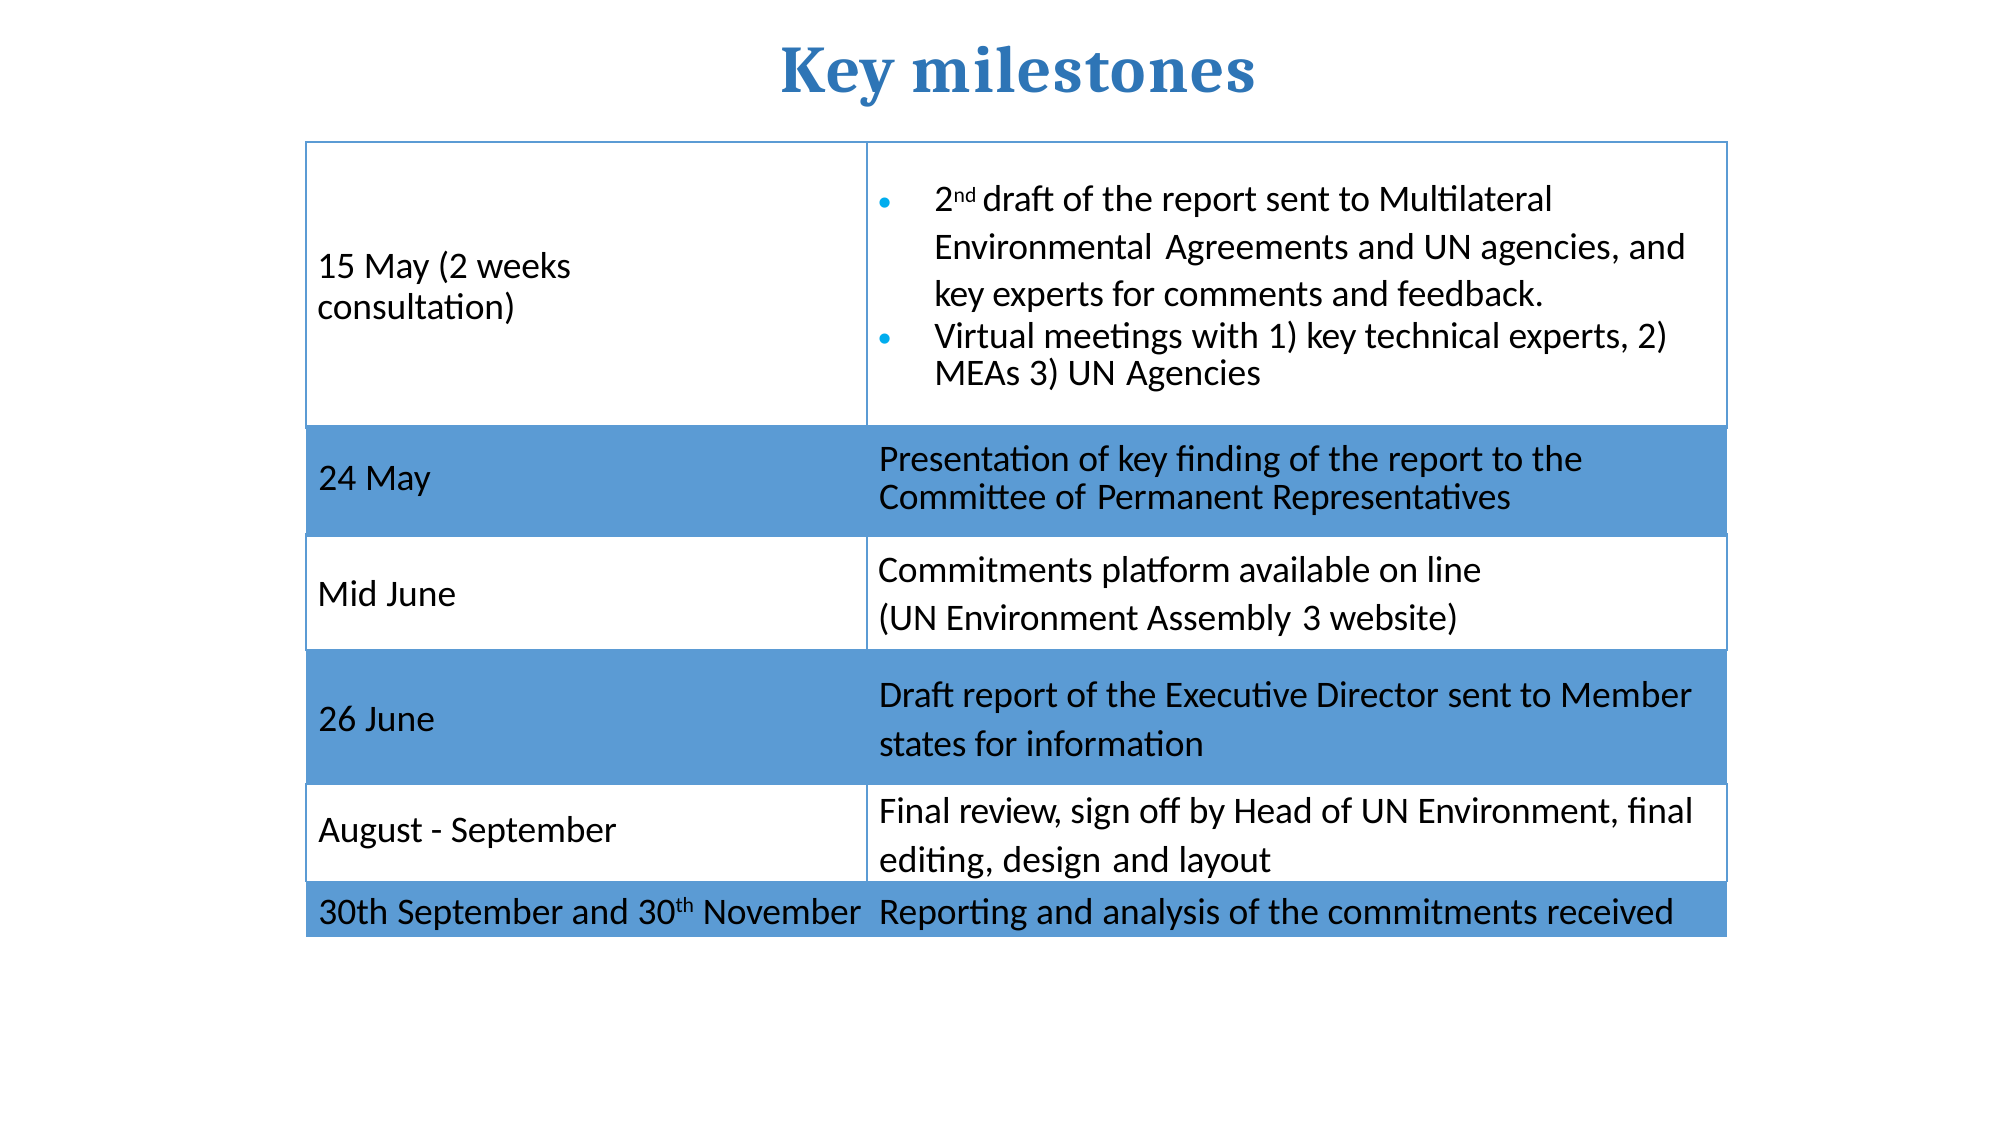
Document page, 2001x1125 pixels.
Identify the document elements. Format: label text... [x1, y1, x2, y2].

table_cell 30th September and 30th November [306, 882, 867, 937]
table_header 2nd draft of the report sent to Multilateral Environmental Agreements and UN agencies, and key experts for comments and feedback. Virtual meetings with 1) key technical experts, 2) MEAs 3) UN Agencies [868, 143, 1726, 425]
title Key milestones [290, 0, 1710, 165]
table_cell Reporting and analysis of the commitments received [867, 882, 1727, 937]
table_cell Commitments platform available on line (UN Environment Assembly 3 website) [868, 537, 1726, 649]
table_cell August - September [307, 785, 866, 881]
table_cell 24 May [306, 429, 867, 533]
table_header 15 May (2 weeks consultation) [307, 143, 866, 425]
table_cell Draft report of the Executive Director sent to Member states for information [867, 651, 1727, 783]
table_cell Presentation of key finding of the report to the Committee of Permanent Representatives [867, 429, 1727, 533]
table_cell Mid June [307, 537, 866, 649]
table_cell Final review, sign off by Head of UN Environment, final editing, design and layout [868, 785, 1726, 881]
table_cell 26 June [306, 651, 867, 783]
